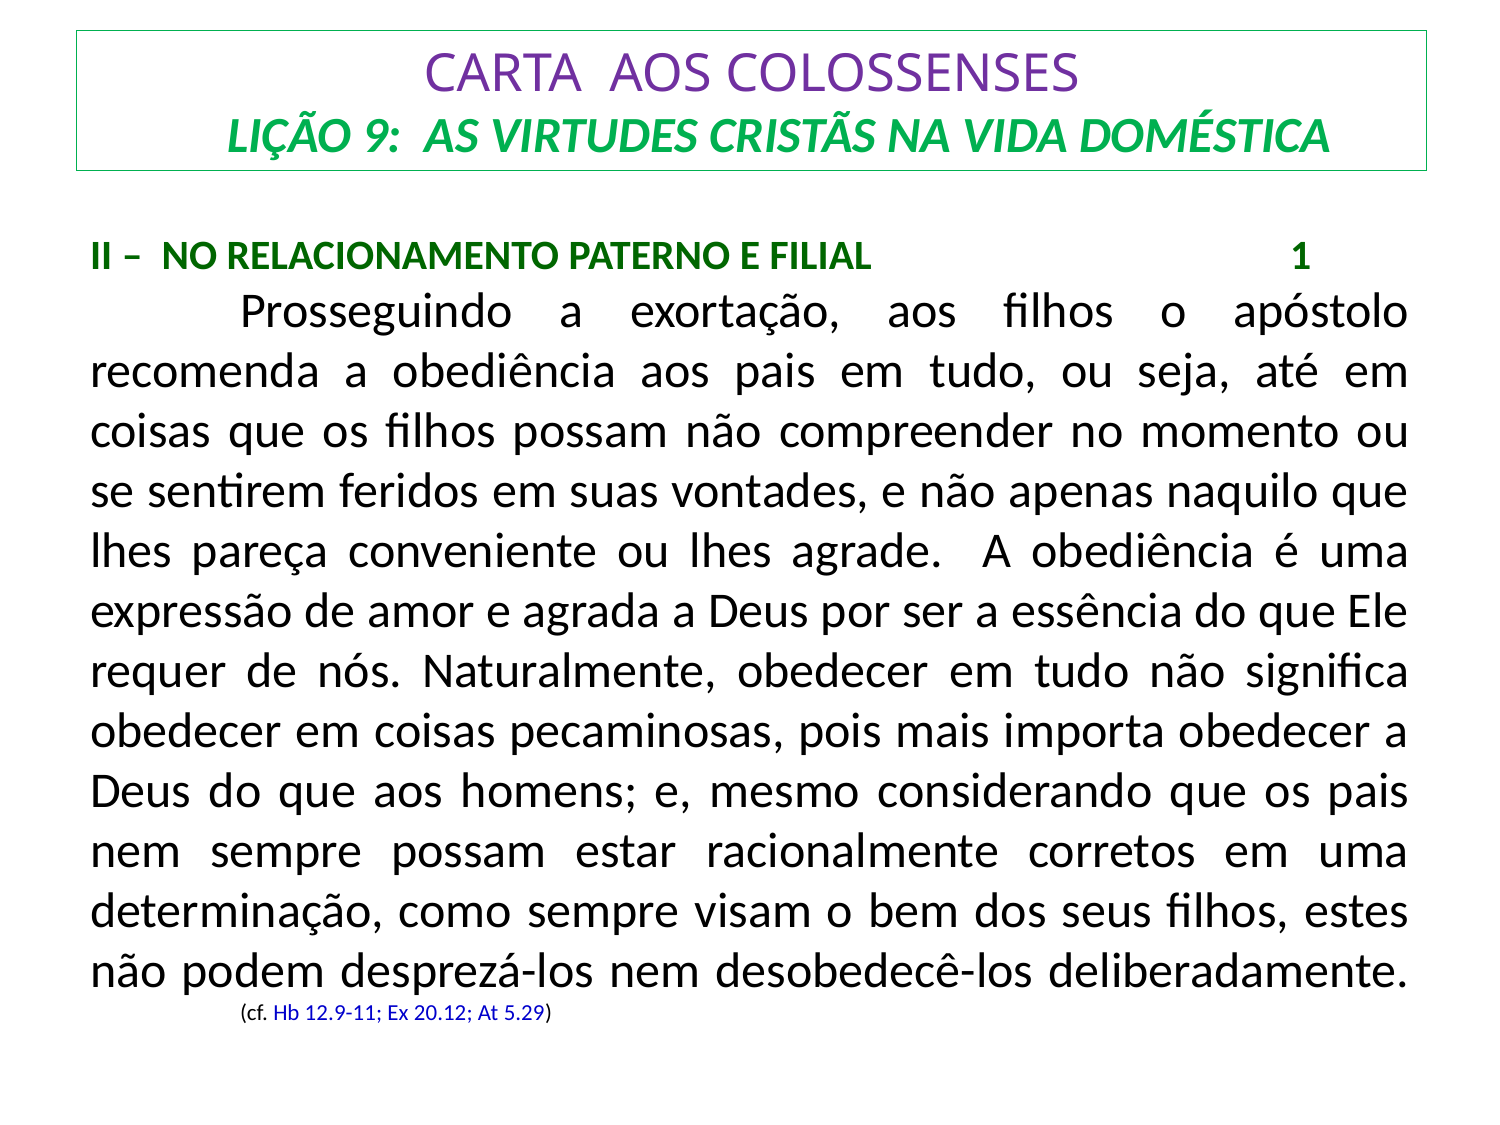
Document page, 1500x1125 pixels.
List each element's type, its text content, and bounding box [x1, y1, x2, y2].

list II – NO RELACIONAMENTO PATERNO E FILIAL 1 Prosseguindo a exortação, aos filhos o apóstolo recomenda a obediência aos pais em tudo, ou seja, até em coisas que os filhos possam não compreender no momento ou se sentirem feridos em suas vontades, e não apenas naquilo que lhes pareça conveniente ou lhes agrade. A obediência é uma expressão de amor e agrada a Deus por ser a essência do que Ele requer de nós. Naturalmente, obedecer em tudo não significa obedecer em coisas pecaminosas, pois mais importa obedecer a Deus do que aos homens; e, mesmo considerando que os pais nem sempre possam estar racionalmente corretos em uma determinação, como sempre visam o bem dos seus filhos, estes não podem desprezá-los nem desobedecê-los deliberadamente. (cf. Hb 12.9-11; Ex 20.12; At 5.29) [75, 219, 1425, 1059]
title CARTA AOS COLOSSENSES LIÇÃO 9: AS VIRTUDES CRISTÃS NA VIDA DOMÉSTICA [76, 30, 1427, 171]
